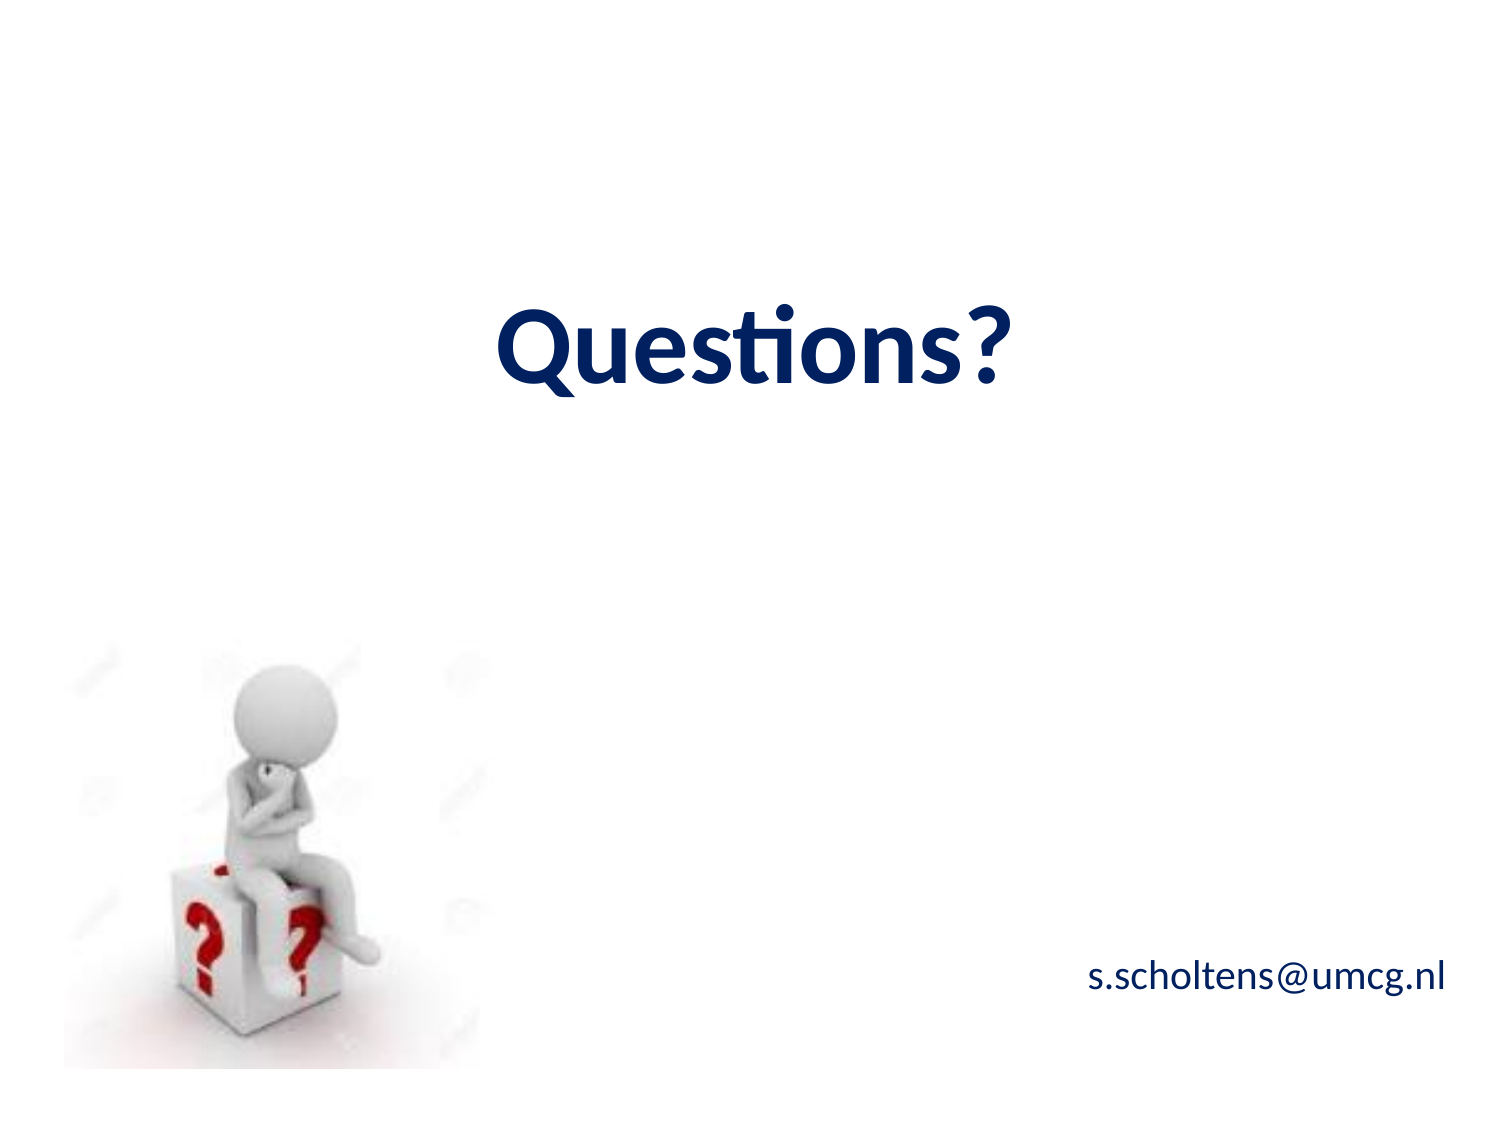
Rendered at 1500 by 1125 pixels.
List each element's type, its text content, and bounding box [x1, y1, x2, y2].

text_box Questions? [100, 250, 1412, 427]
text_box s.scholtens@umcg.nl [947, 916, 1462, 1030]
picture [64, 639, 495, 1069]
